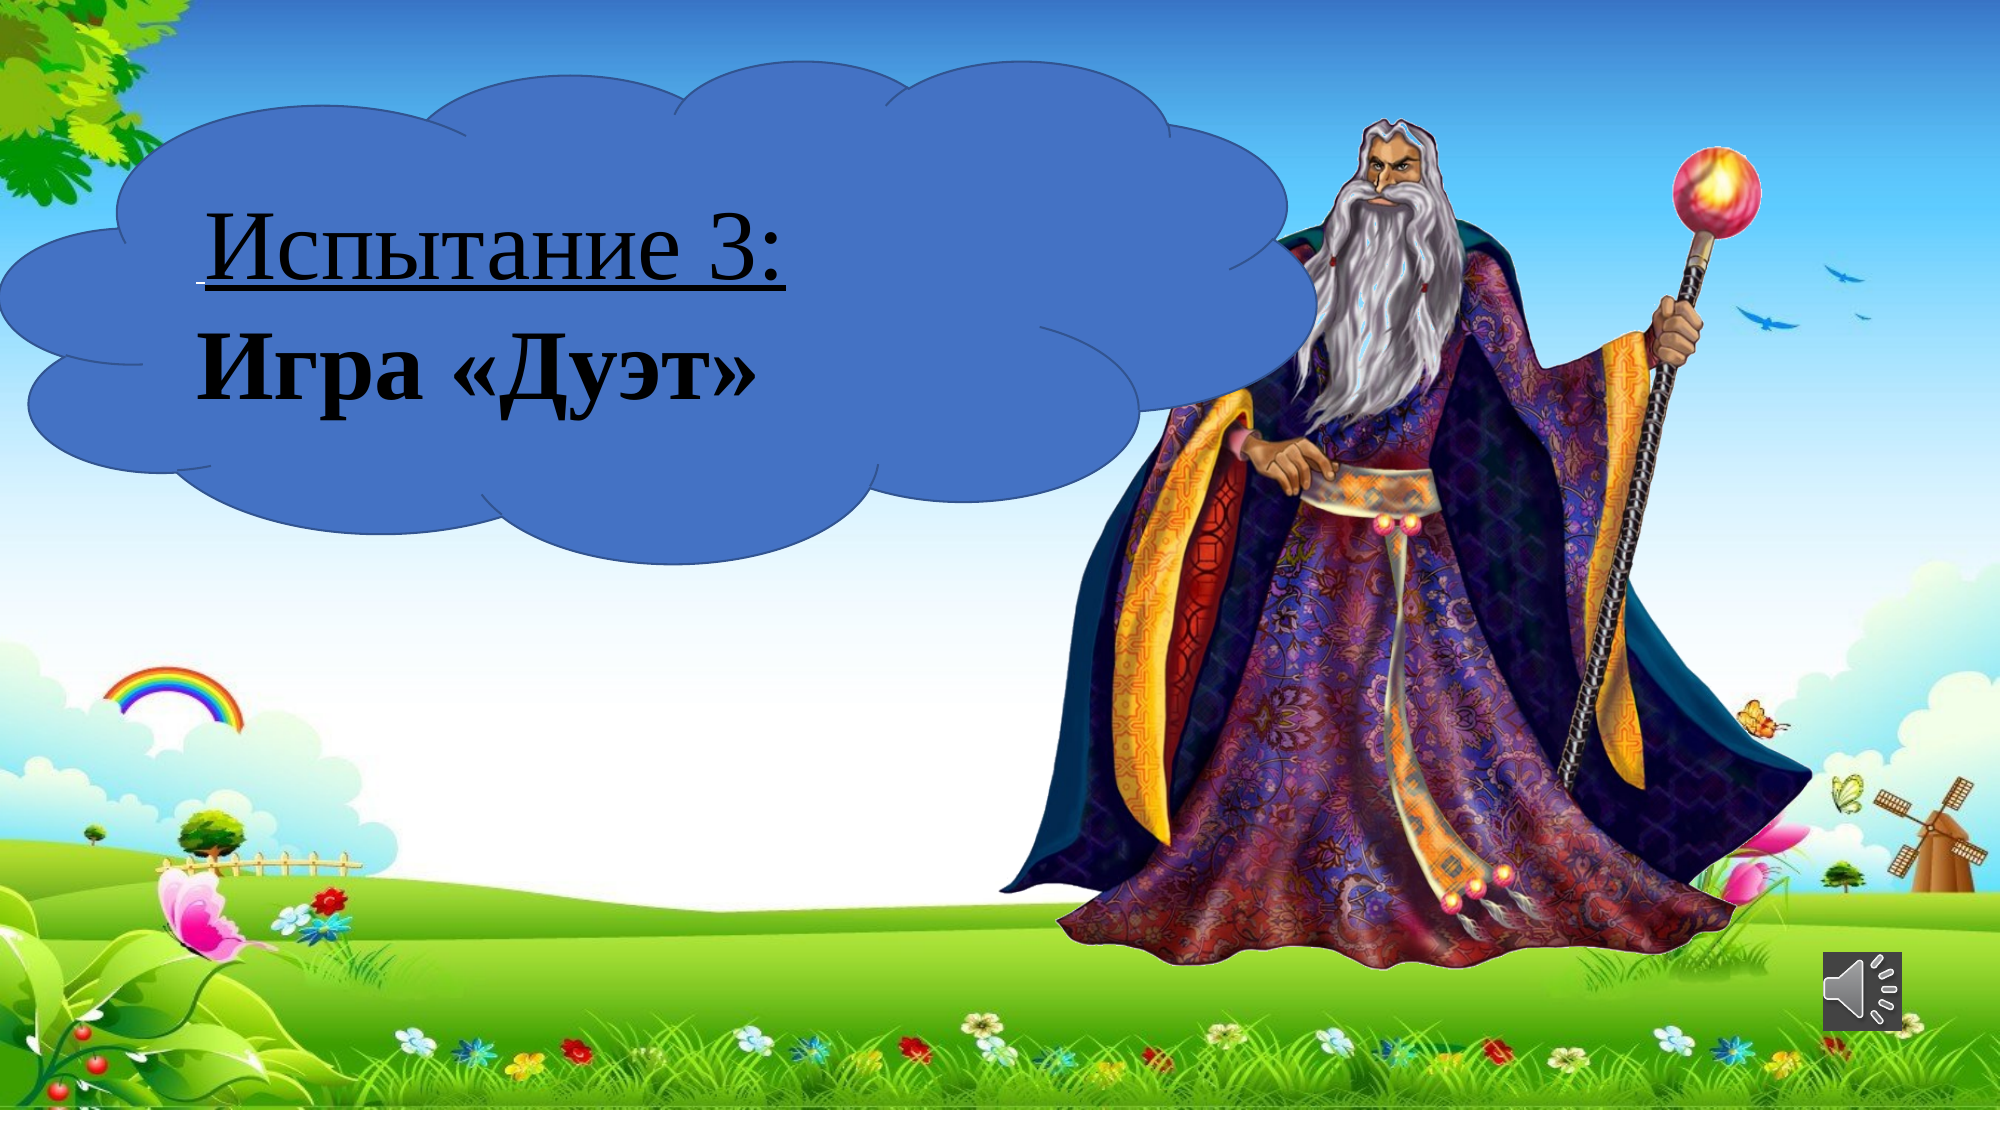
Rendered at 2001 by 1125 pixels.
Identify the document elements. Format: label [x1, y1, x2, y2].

list [0, 0, 2000, 1110]
picture [980, 88, 1903, 1032]
